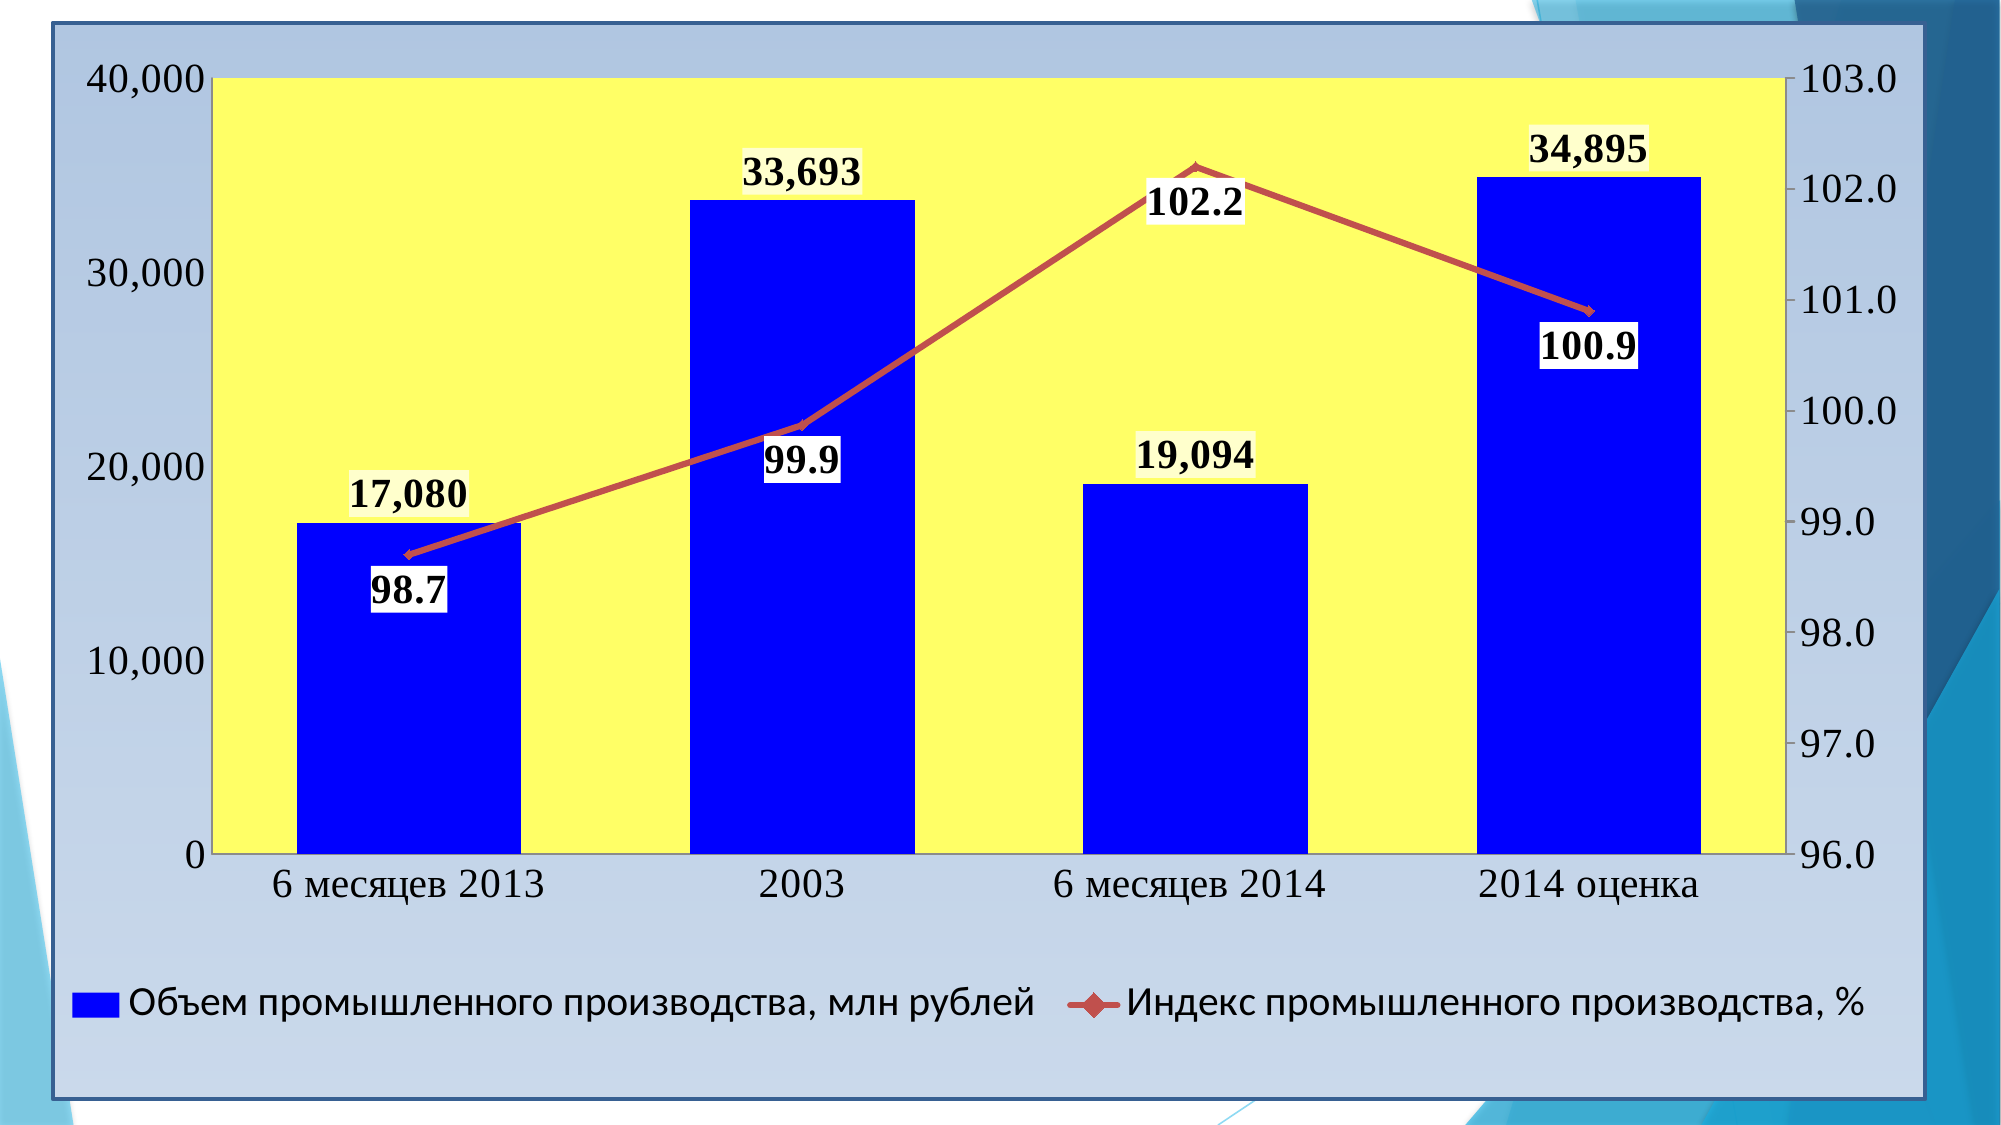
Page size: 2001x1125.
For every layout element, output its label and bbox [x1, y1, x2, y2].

chart [50, 19, 1928, 1102]
